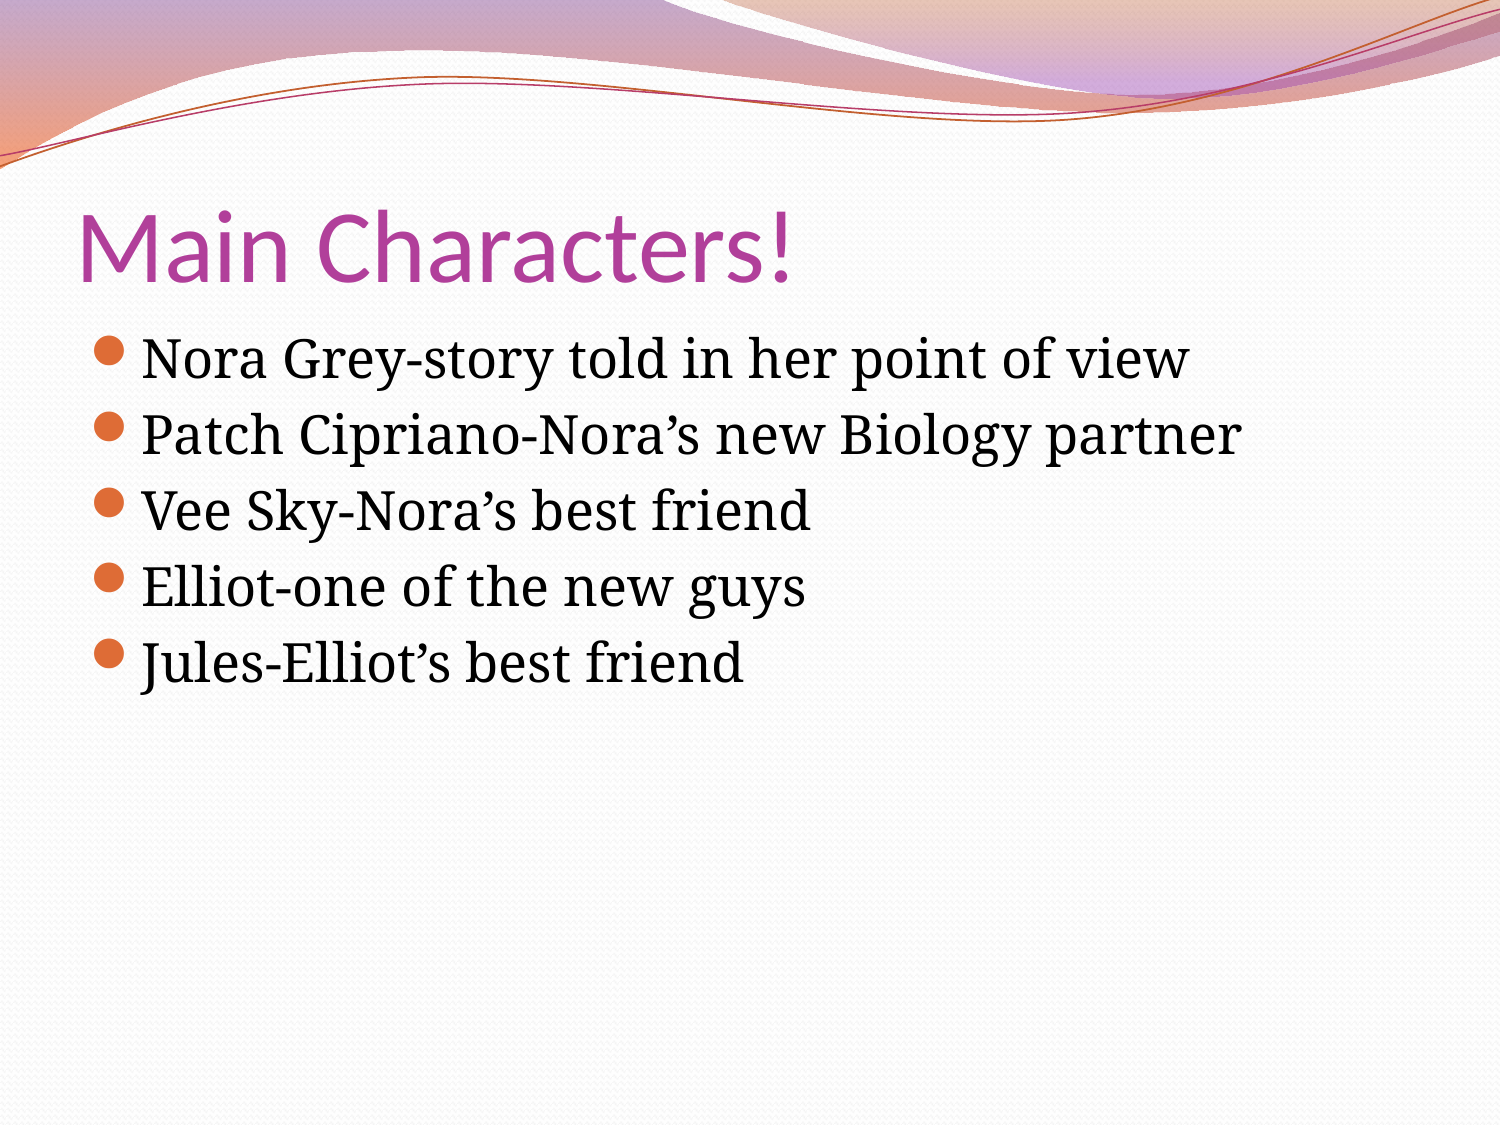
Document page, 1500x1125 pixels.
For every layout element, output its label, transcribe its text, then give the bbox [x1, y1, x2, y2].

list Nora Grey-story told in her point of view Patch Cipriano-Nora’s new Biology partner Vee Sky-Nora’s best friend Elliot-one of the new guys Jules-Elliot’s best friend [75, 317, 1425, 1038]
title Main Characters! [75, 115, 1425, 303]
